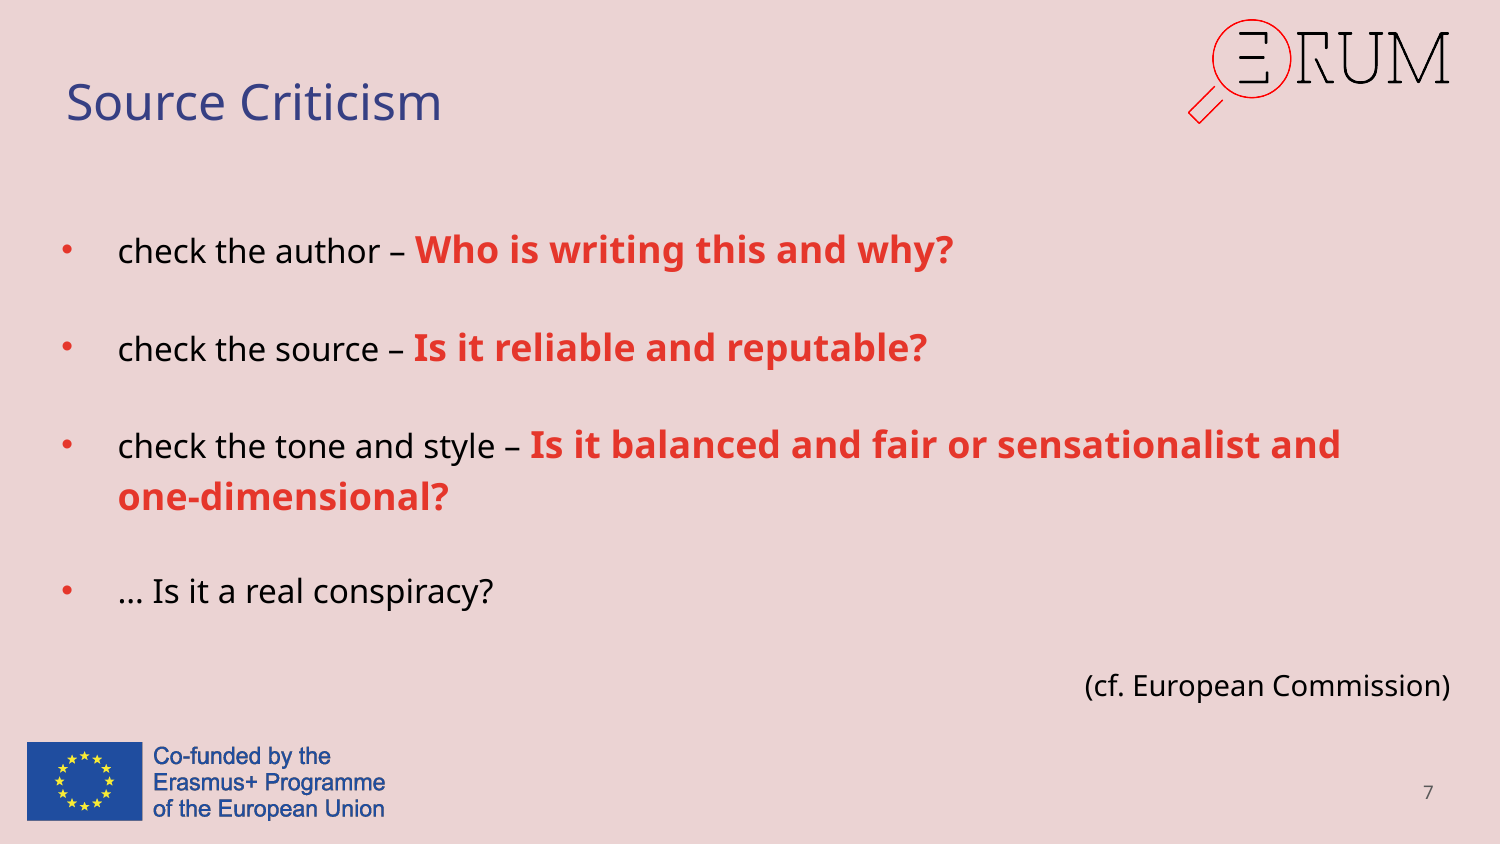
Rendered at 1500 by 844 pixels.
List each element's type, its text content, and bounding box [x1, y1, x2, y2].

list check the author – Who is writing this and why? check the source – Is it reliable and reputable? check the tone and style – Is it balanced and fair or sensationalist and one-dimensional? … Is it a real conspiracy? [27, 169, 1449, 661]
text_box (cf. European Commission) [1051, 642, 1466, 710]
picture [1136, 0, 1500, 137]
slide_number 7 [1358, 761, 1449, 826]
title Source Criticism [51, 55, 1168, 150]
picture [27, 742, 385, 821]
